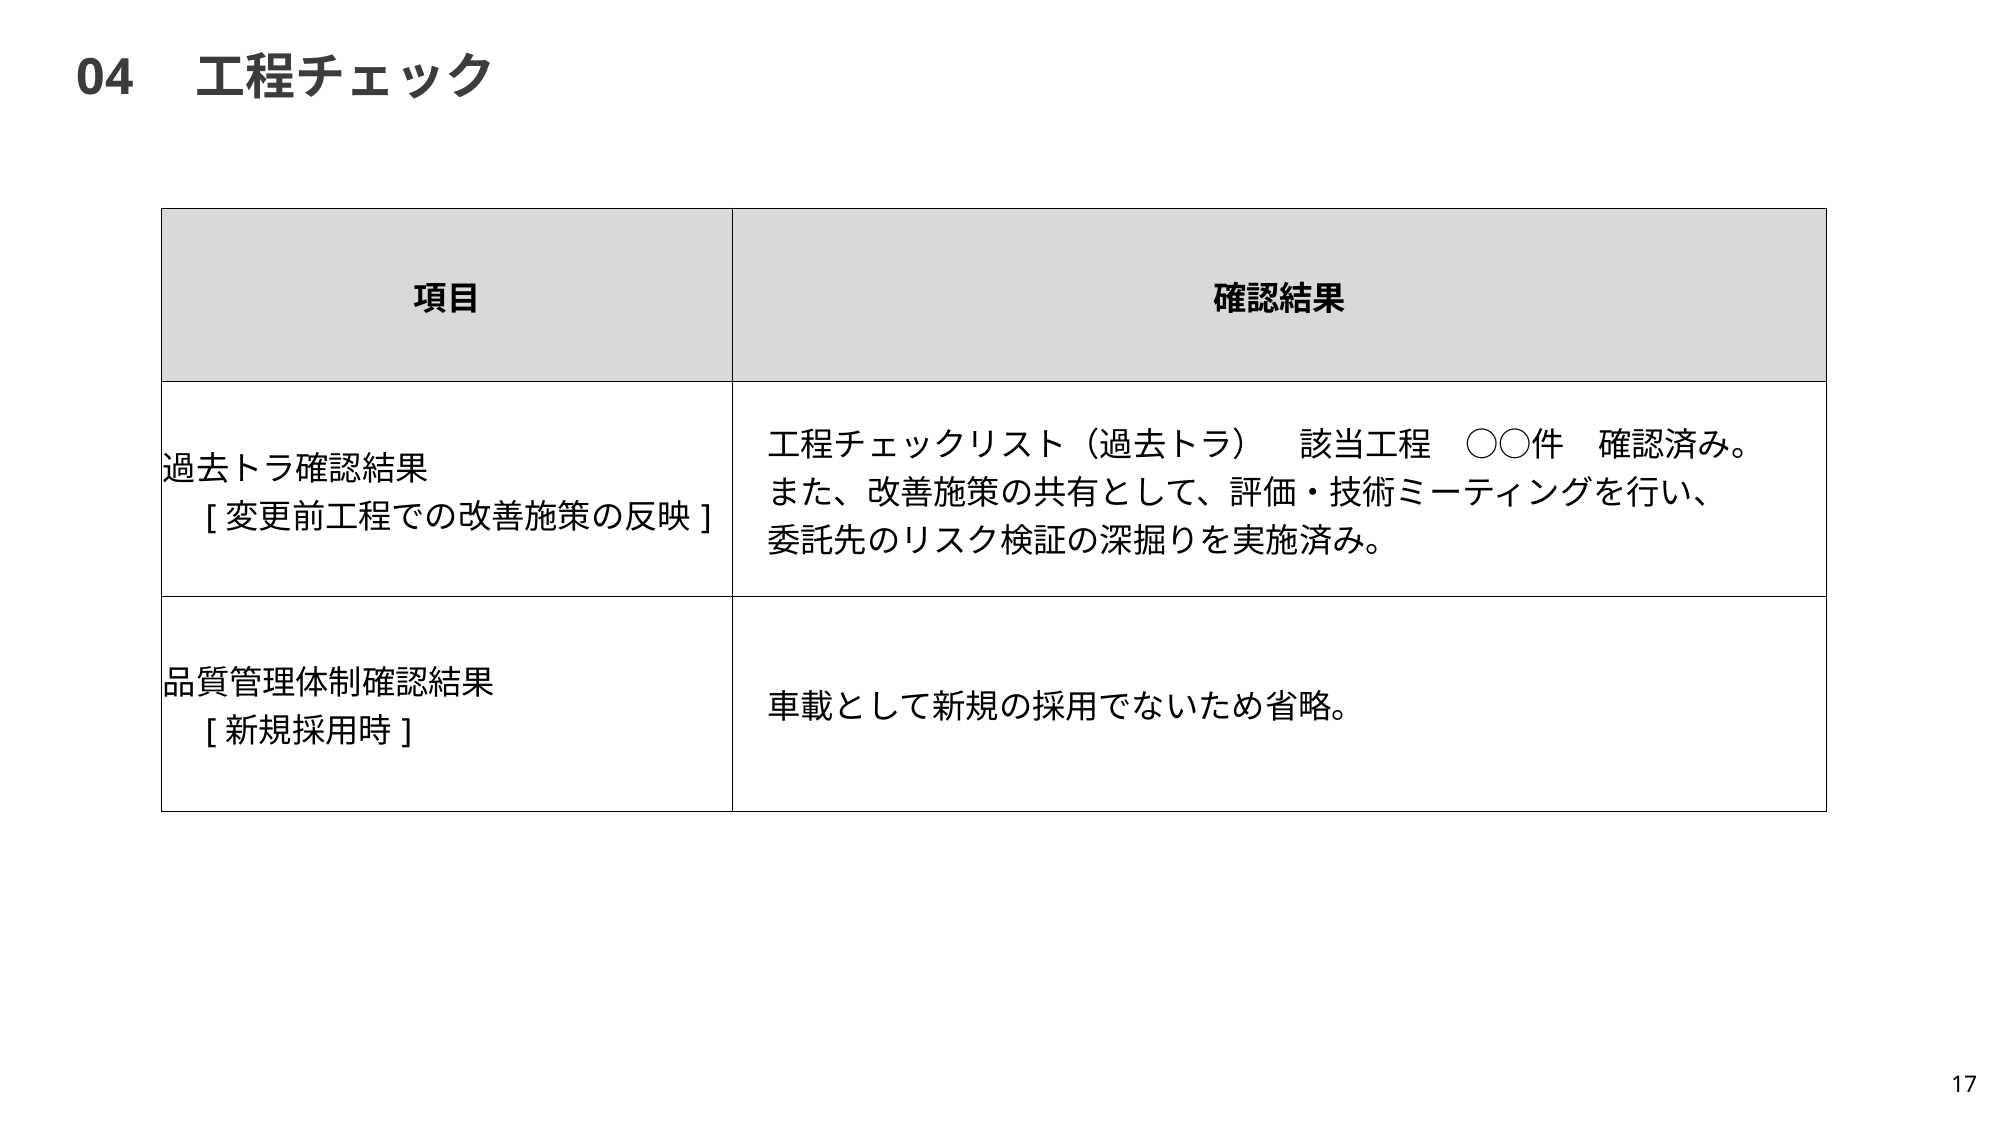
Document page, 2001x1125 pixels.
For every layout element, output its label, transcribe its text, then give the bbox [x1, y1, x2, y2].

title 04 工程チェック [0, 0, 1877, 123]
table_cell 工程チェックリスト（過去トラ） 該当工程 ○○件 確認済み。 また、改善施策の共有として、評価・技術ミーティングを行い、 委託先のリスク検証の深掘りを実施済み。 [733, 382, 1826, 596]
table_header 項目 [162, 209, 732, 381]
table_cell 車載として新規の採用でないため省略。 [733, 597, 1826, 811]
table_cell 品質管理体制確認結果 [新規採用時] [162, 597, 732, 811]
table_header 確認結果 [733, 209, 1826, 381]
table_cell 過去トラ確認結果 [変更前工程での改善施策の反映] [162, 382, 732, 596]
